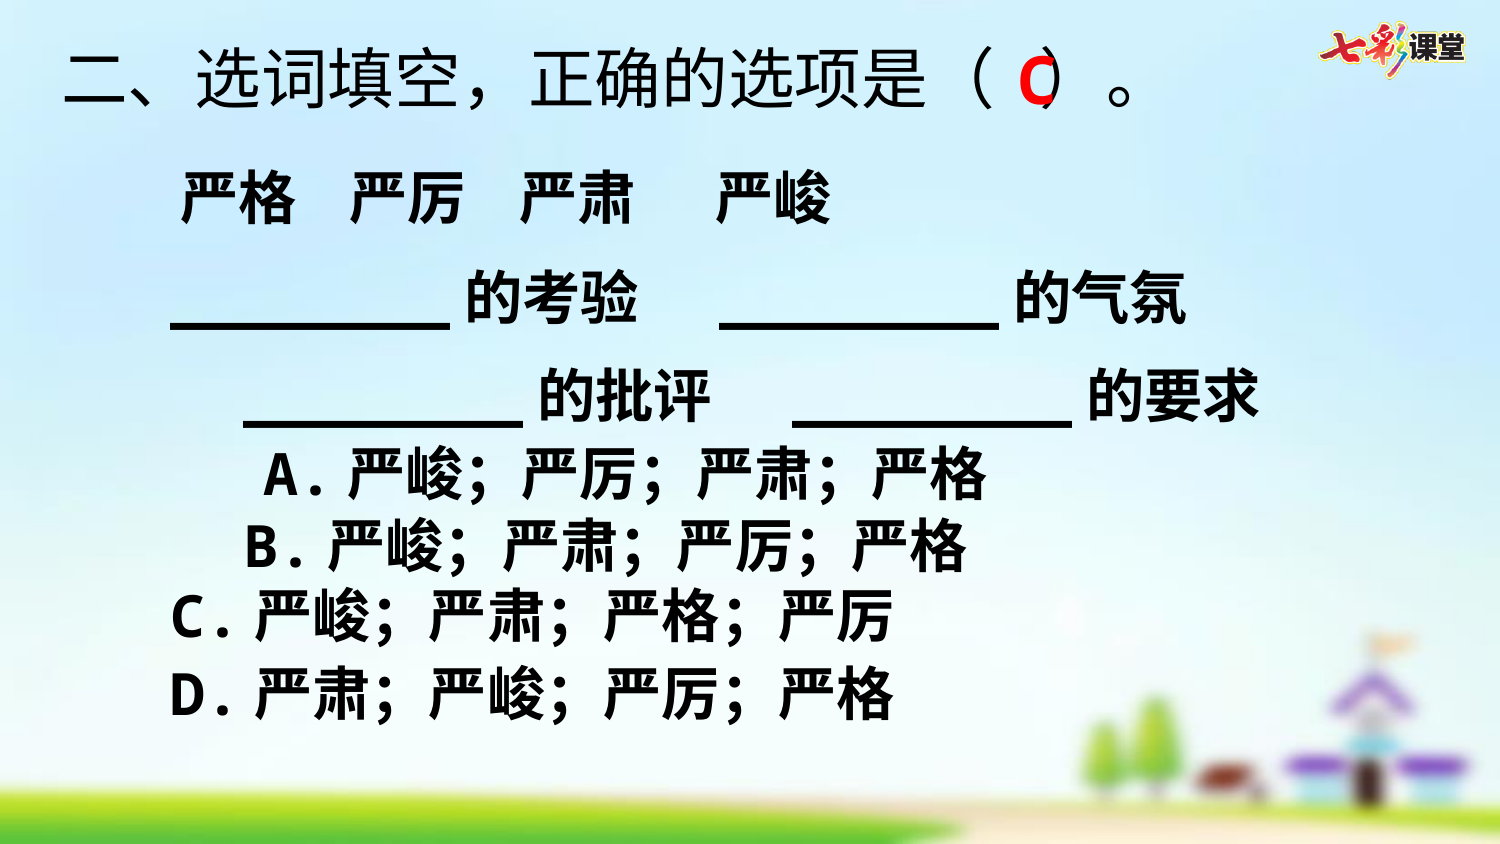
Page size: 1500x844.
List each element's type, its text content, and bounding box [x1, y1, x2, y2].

text_box C [1002, 30, 1157, 126]
text_box 严格 严厉 严肃 严峻 ________的考验 ________的气氛 ________的批评 ________的要求 A.严峻；严厉；严肃；严格 B.严峻；严肃；严厉；严格 C.严峻；严肃；严格；严厉 D.严肃；严峻；严厉；严格 [88, 113, 1500, 844]
text_box 二、选词填空，正确的选项是（ ）。 [46, 29, 1247, 125]
picture [0, 0, 1500, 844]
